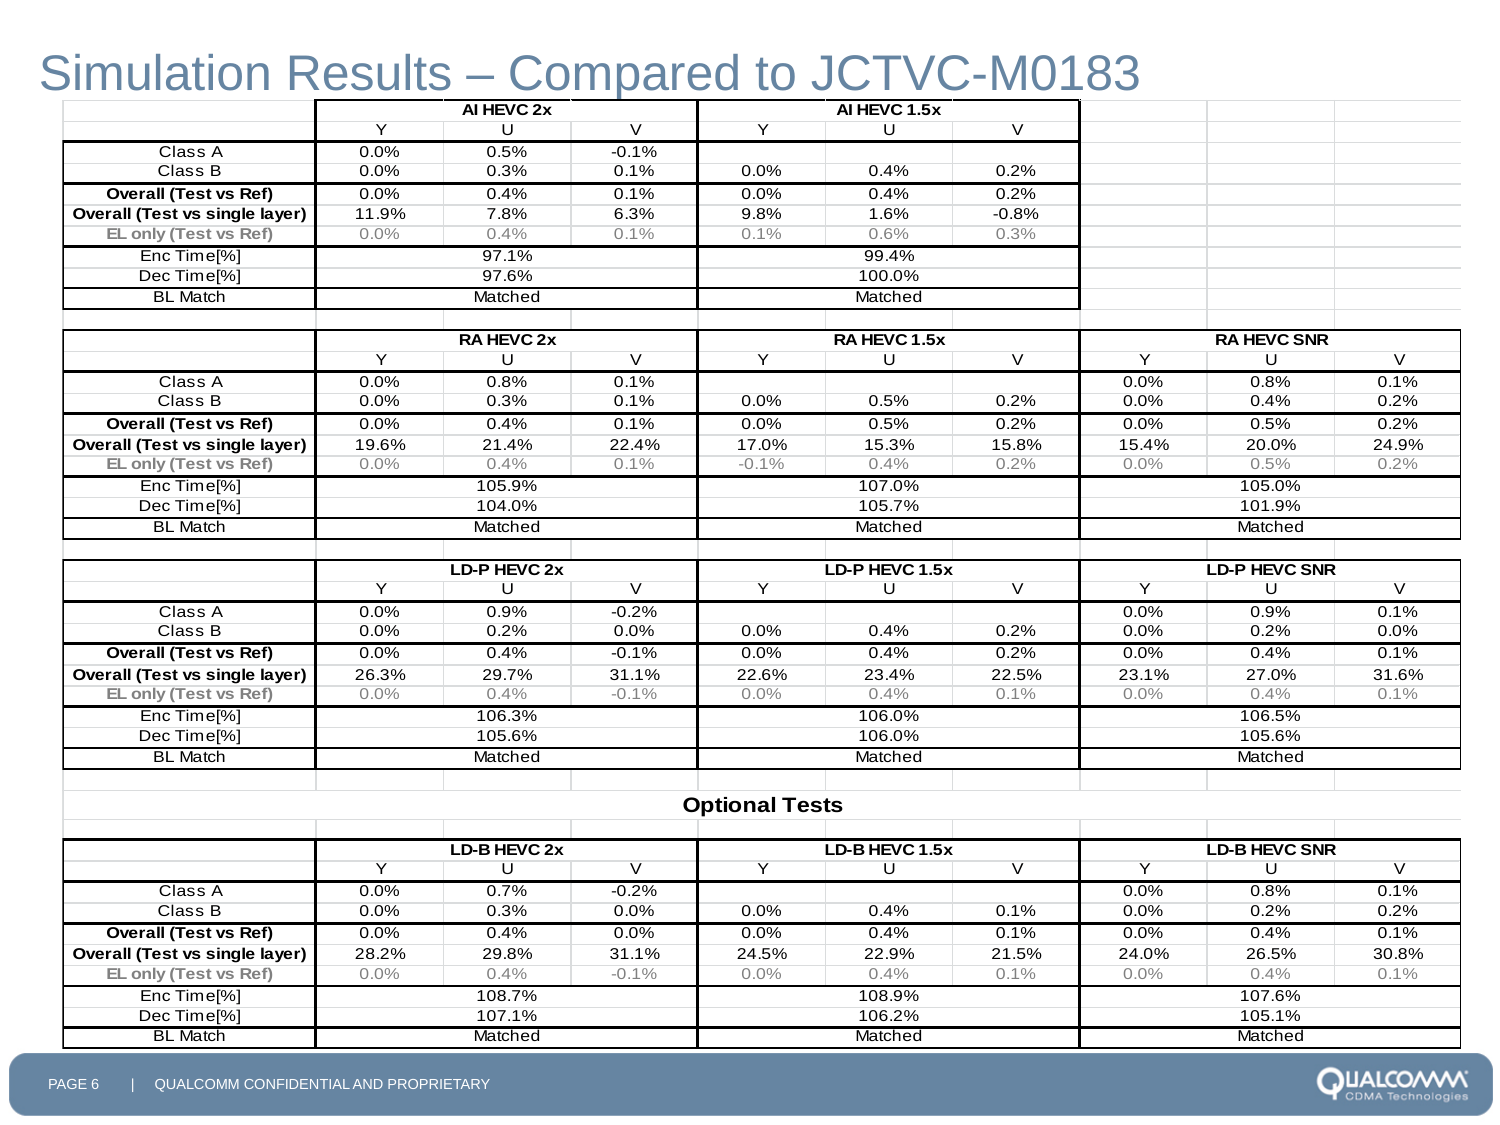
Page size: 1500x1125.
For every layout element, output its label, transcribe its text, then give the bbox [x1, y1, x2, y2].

title Simulation Results – Compared to JCTVC-M0183 [23, 44, 1457, 138]
picture [0, 99, 1500, 1125]
